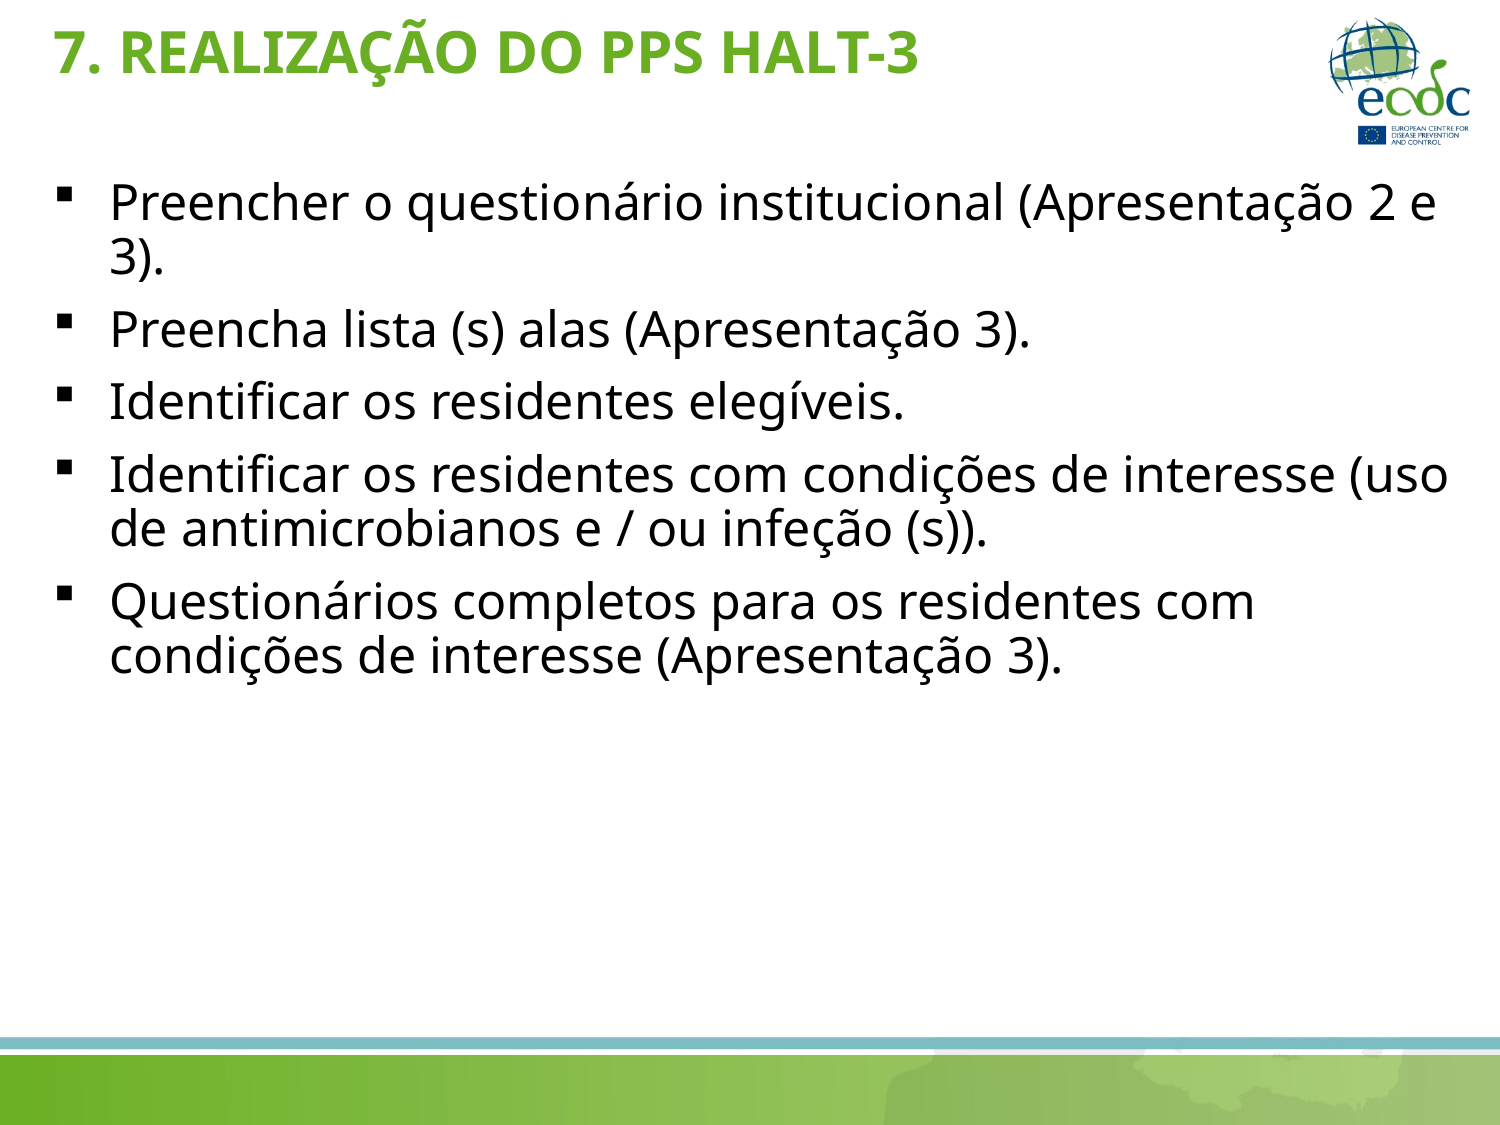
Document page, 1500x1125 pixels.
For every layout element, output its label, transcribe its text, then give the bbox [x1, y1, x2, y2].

title 7. REALIZAÇÃO DO PPS HALT-3 [53, 23, 1404, 159]
picture [0, 1037, 1500, 1125]
list Preencher o questionário institucional (Apresentação 2 e 3). Preencha lista (s) alas (Apresentação 3). Identificar os residentes elegíveis. Identificar os residentes com condições de interesse (uso de antimicrobianos e / ou infeção (s)). Questionários completos para os residentes com condições de interesse (Apresentação 3). [53, 177, 1452, 1024]
picture [1328, 17, 1473, 148]
